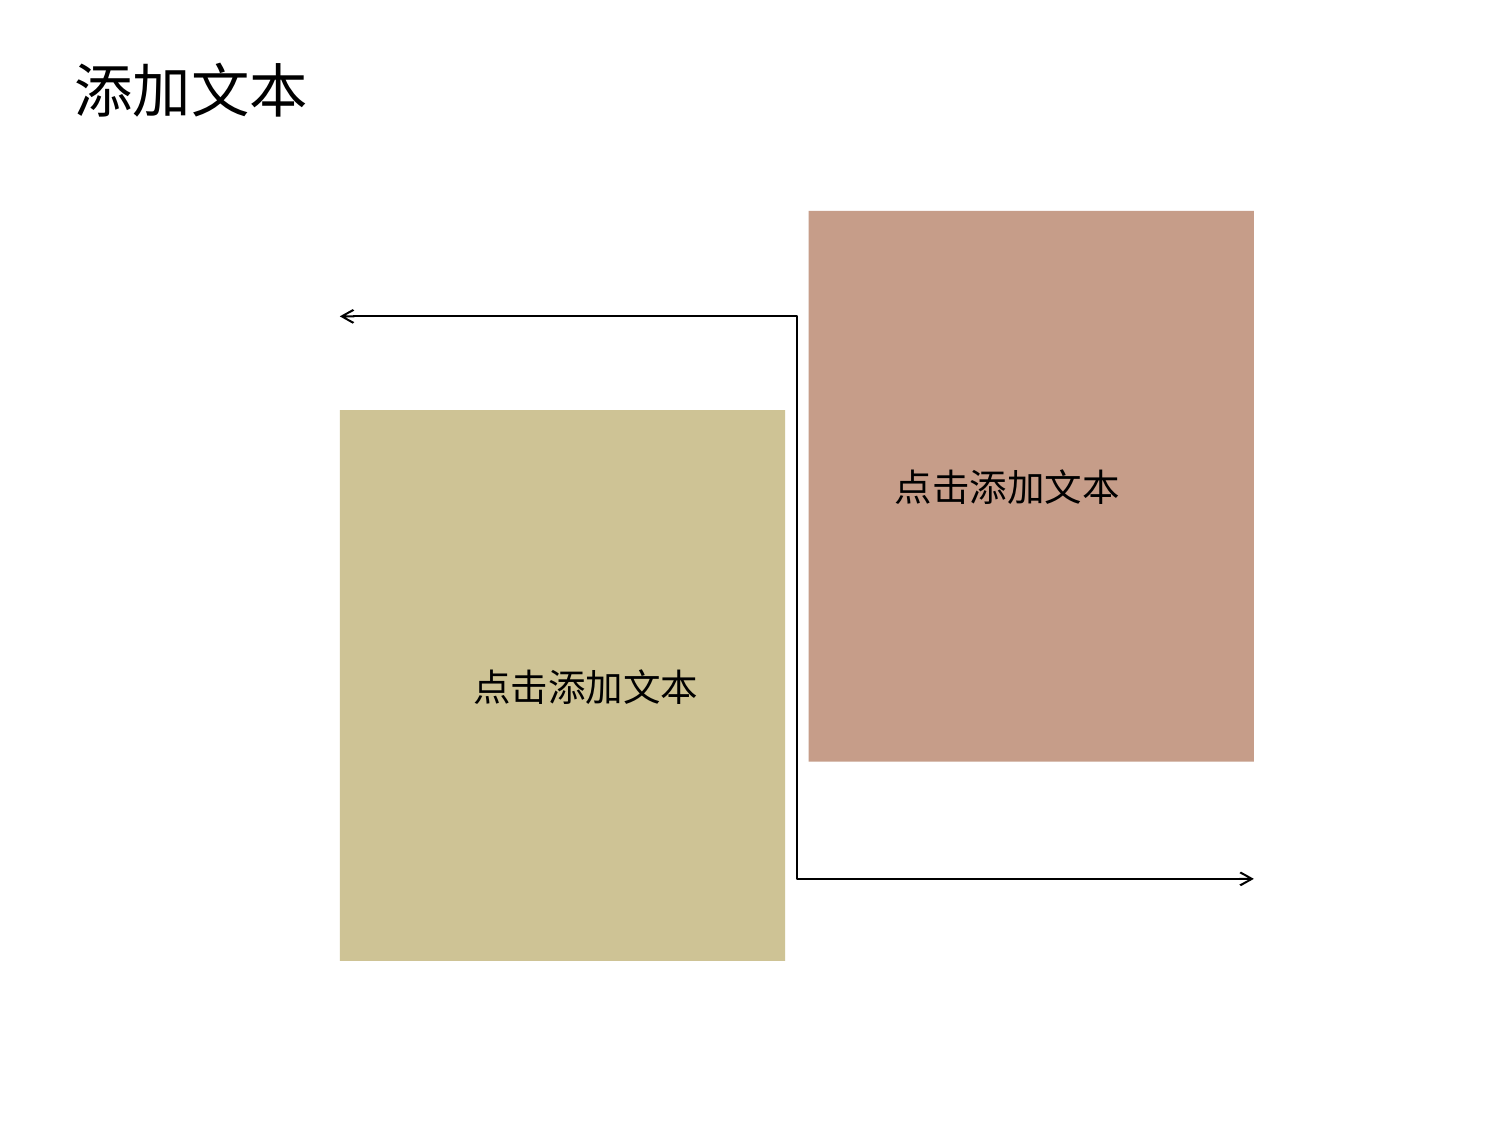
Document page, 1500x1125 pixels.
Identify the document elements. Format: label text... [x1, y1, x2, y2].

text_box [806, 209, 1256, 316]
text_box 添加文本 [60, 46, 323, 132]
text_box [339, 316, 1255, 880]
text_box [338, 885, 787, 963]
